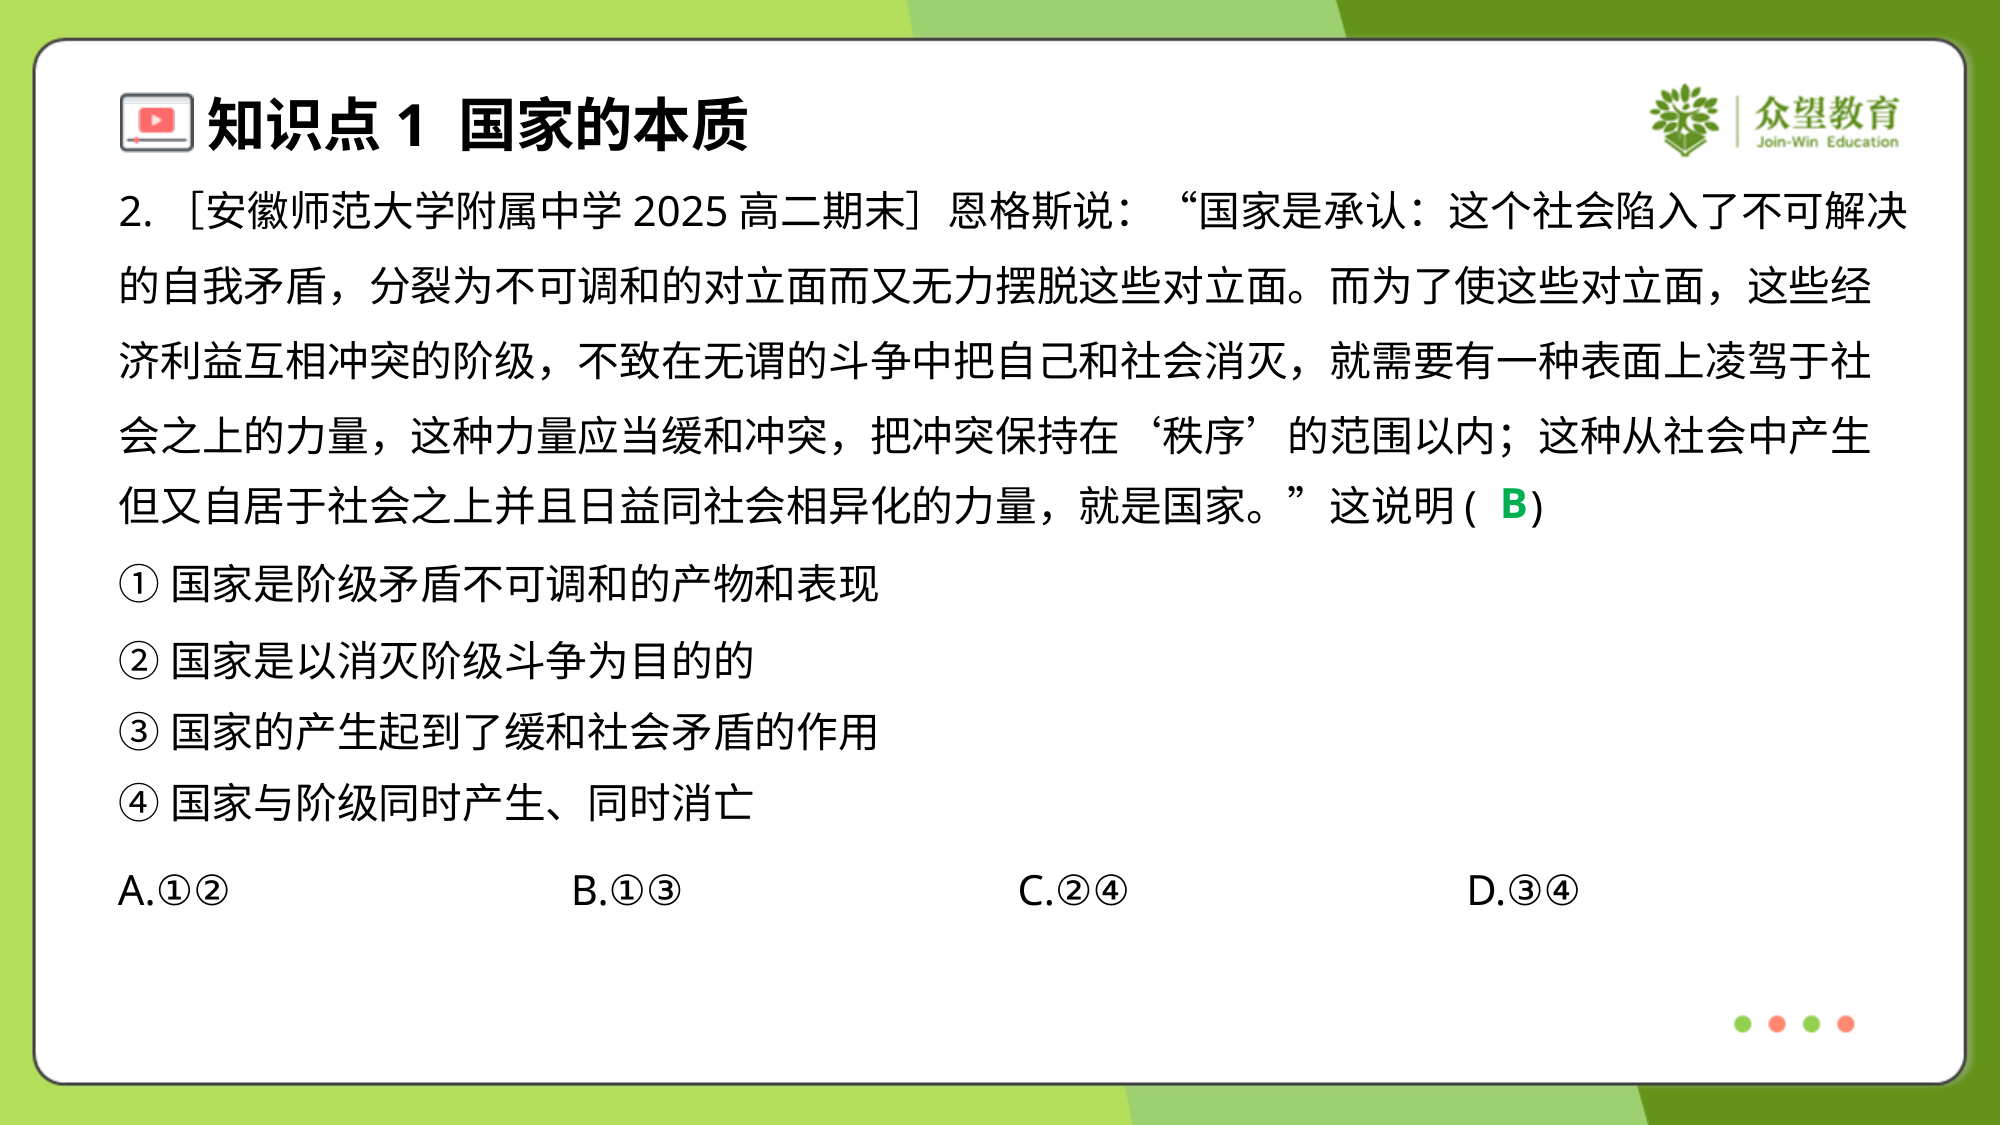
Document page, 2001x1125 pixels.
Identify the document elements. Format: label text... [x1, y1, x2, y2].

text_box A.①② B.①③ C.②④ D.③④ [117, 838, 1882, 905]
picture [0, 0, 2000, 1125]
text_box B [1484, 456, 1544, 521]
text_box 2.［安徽师范大学附属中学2025高二期末］恩格斯说：“国家是承认：这个社会陷入了不可解决 的自我矛盾，分裂为不可调和的对立面而又无力摆脱这些对立面。而为了使这些对立面，这些经 济利益互相冲突的阶级，不致在无谓的斗争中把自己和社会消灭，就需要有一种表面上凌驾于社 会之上的力量，这种力量应当缓和冲突，把冲突保持在‘秩序’的范围以内；这种从社会中产生 但又自居于社会之上并且日益同社会相异化的力量，就是国家。”这说明( ) [118, 159, 1883, 523]
text_box ①国家是阶级矛盾不可调和的产物和表现 ②国家是以消灭阶级斗争为目的的 ③国家的产生起到了缓和社会矛盾的作用 ④国家与阶级同时产生、同时消亡 [118, 532, 1883, 749]
